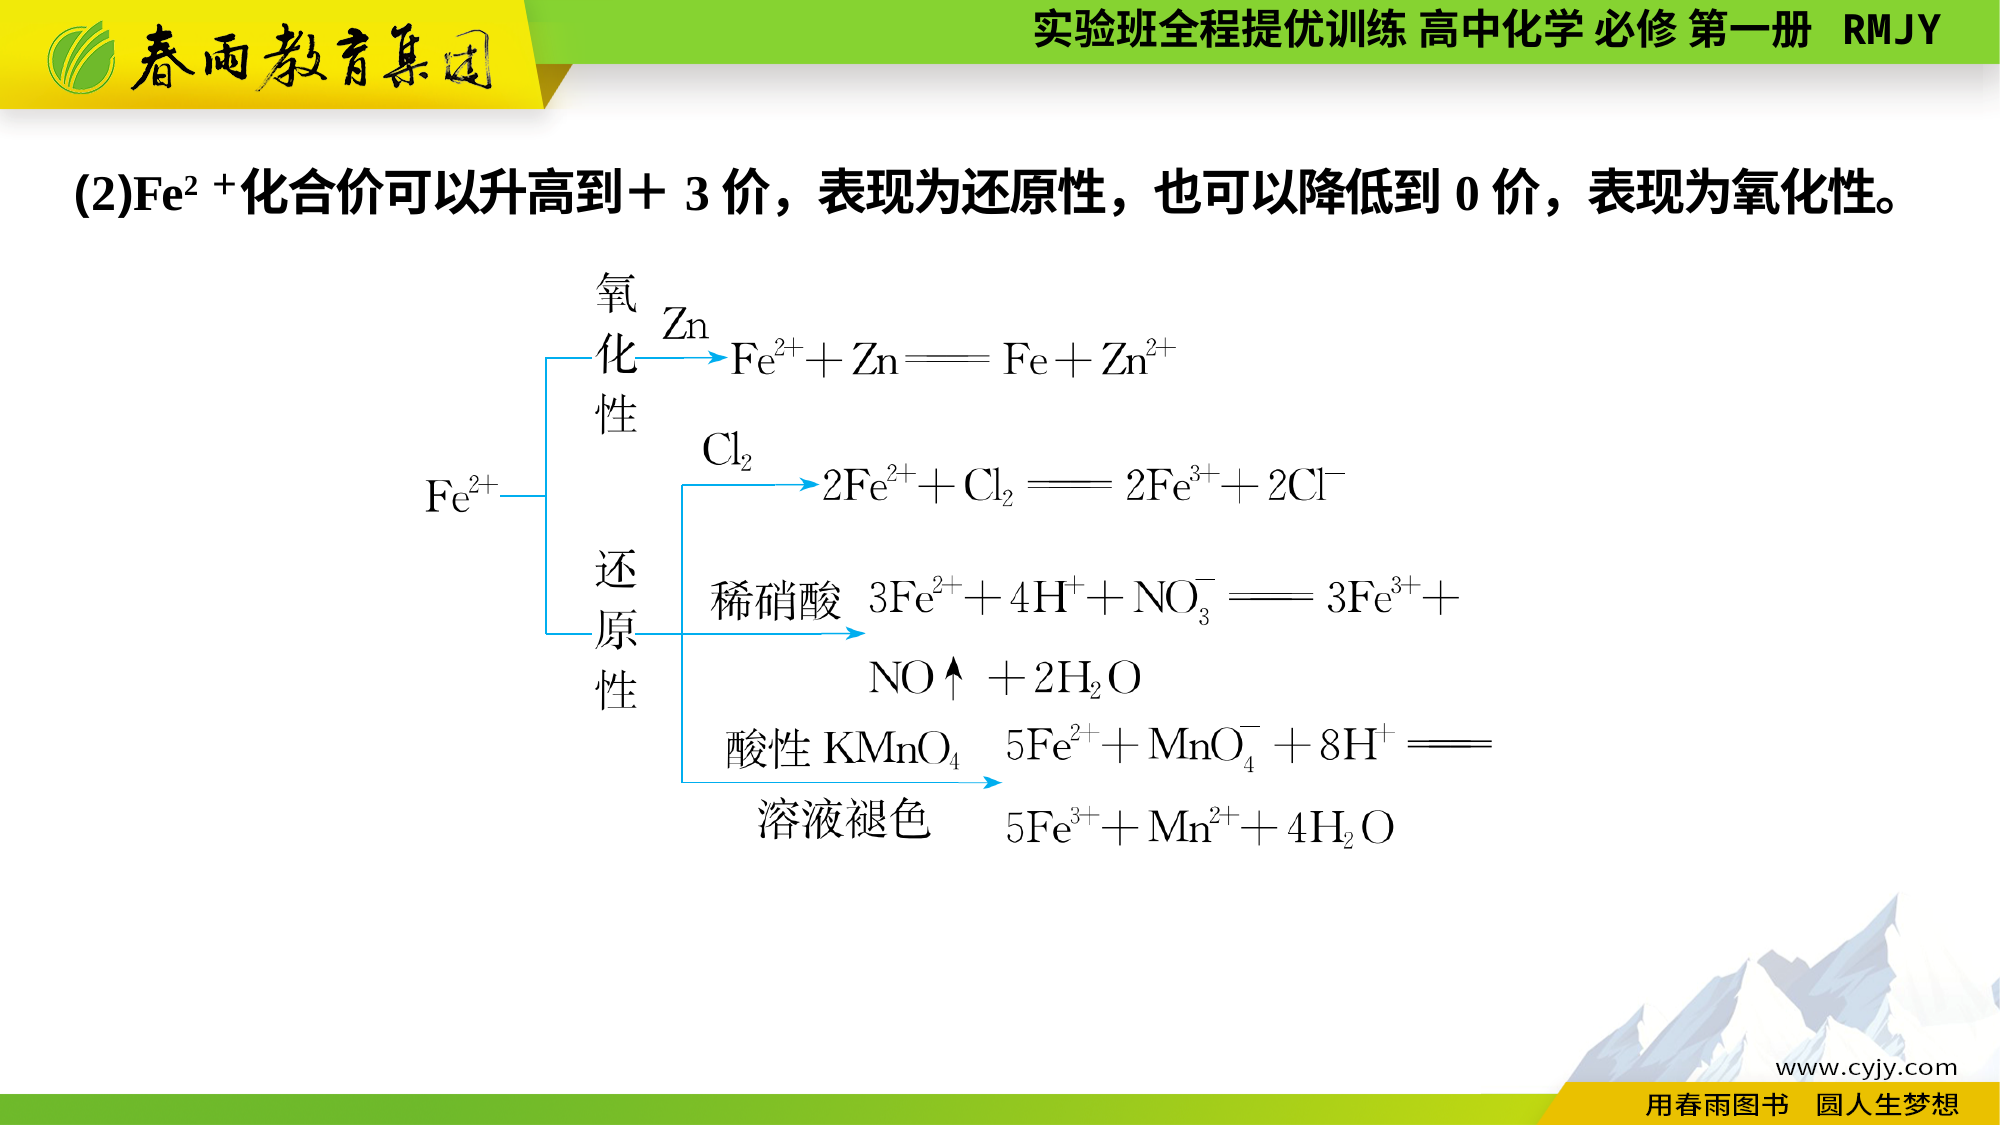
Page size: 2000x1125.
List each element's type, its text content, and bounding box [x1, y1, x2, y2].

picture [0, 0, 2000, 1125]
list (2)Fe2＋化合价可以升高到＋3价，表现为还原性，也可以降低到0价，表现为氧化性。 [59, 122, 1944, 217]
